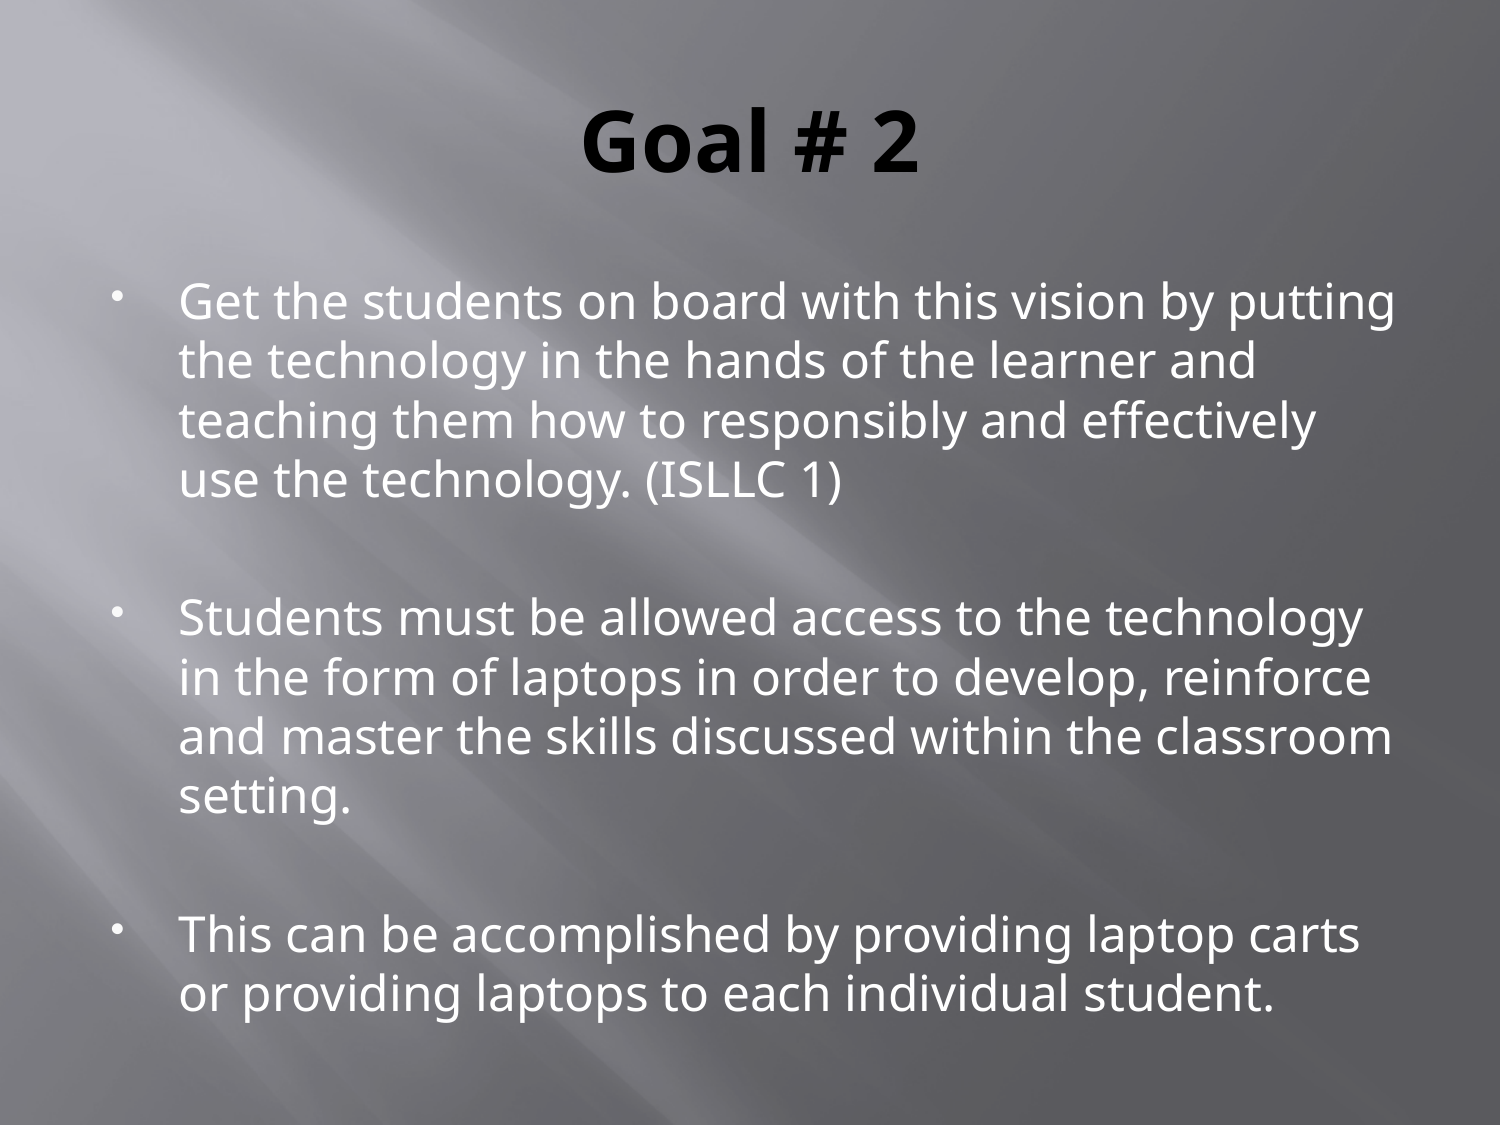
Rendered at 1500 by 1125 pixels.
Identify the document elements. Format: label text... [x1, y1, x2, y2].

list Get the students on board with this vision by putting the technology in the hands of the learner and teaching them how to responsibly and effectively use the technology. (ISLLC 1) Students must be allowed access to the technology in the form of laptops in order to develop, reinforce and master the skills discussed within the classroom setting. This can be accomplished by providing laptop carts or providing laptops to each individual student. [75, 262, 1425, 1035]
title Goal # 2 [75, 45, 1425, 233]
